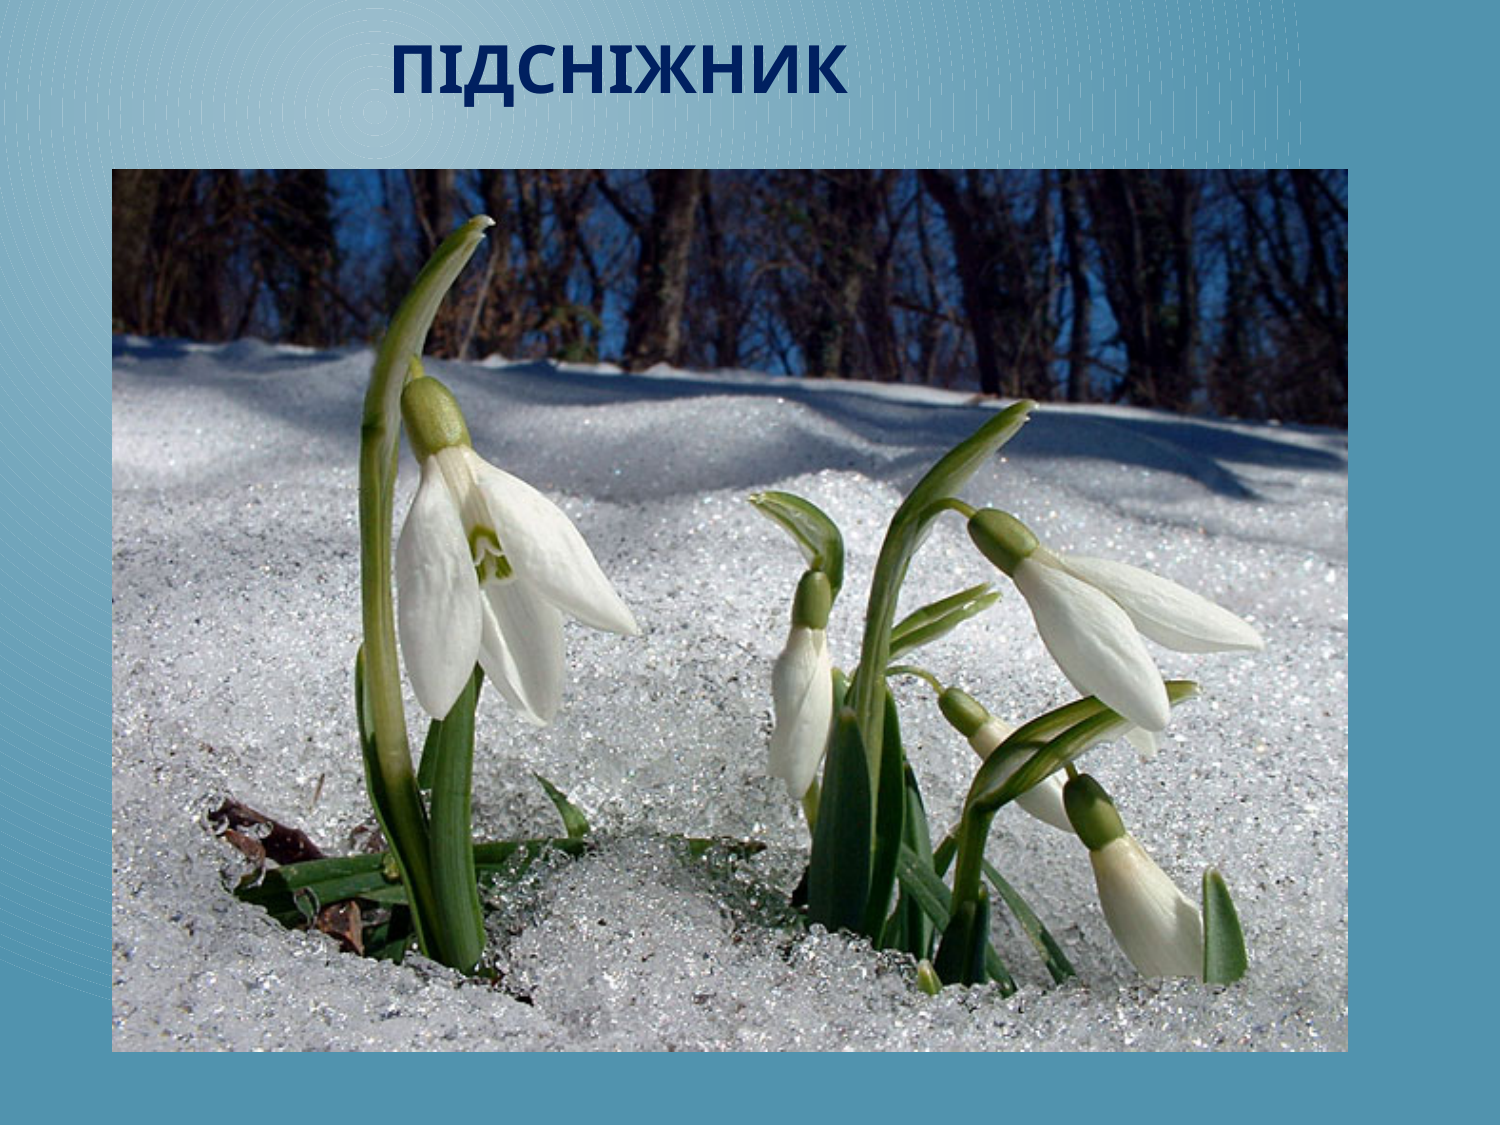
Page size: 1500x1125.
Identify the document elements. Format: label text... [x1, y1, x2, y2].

picture [111, 169, 1349, 1053]
title Підсніжник [218, 19, 1231, 128]
